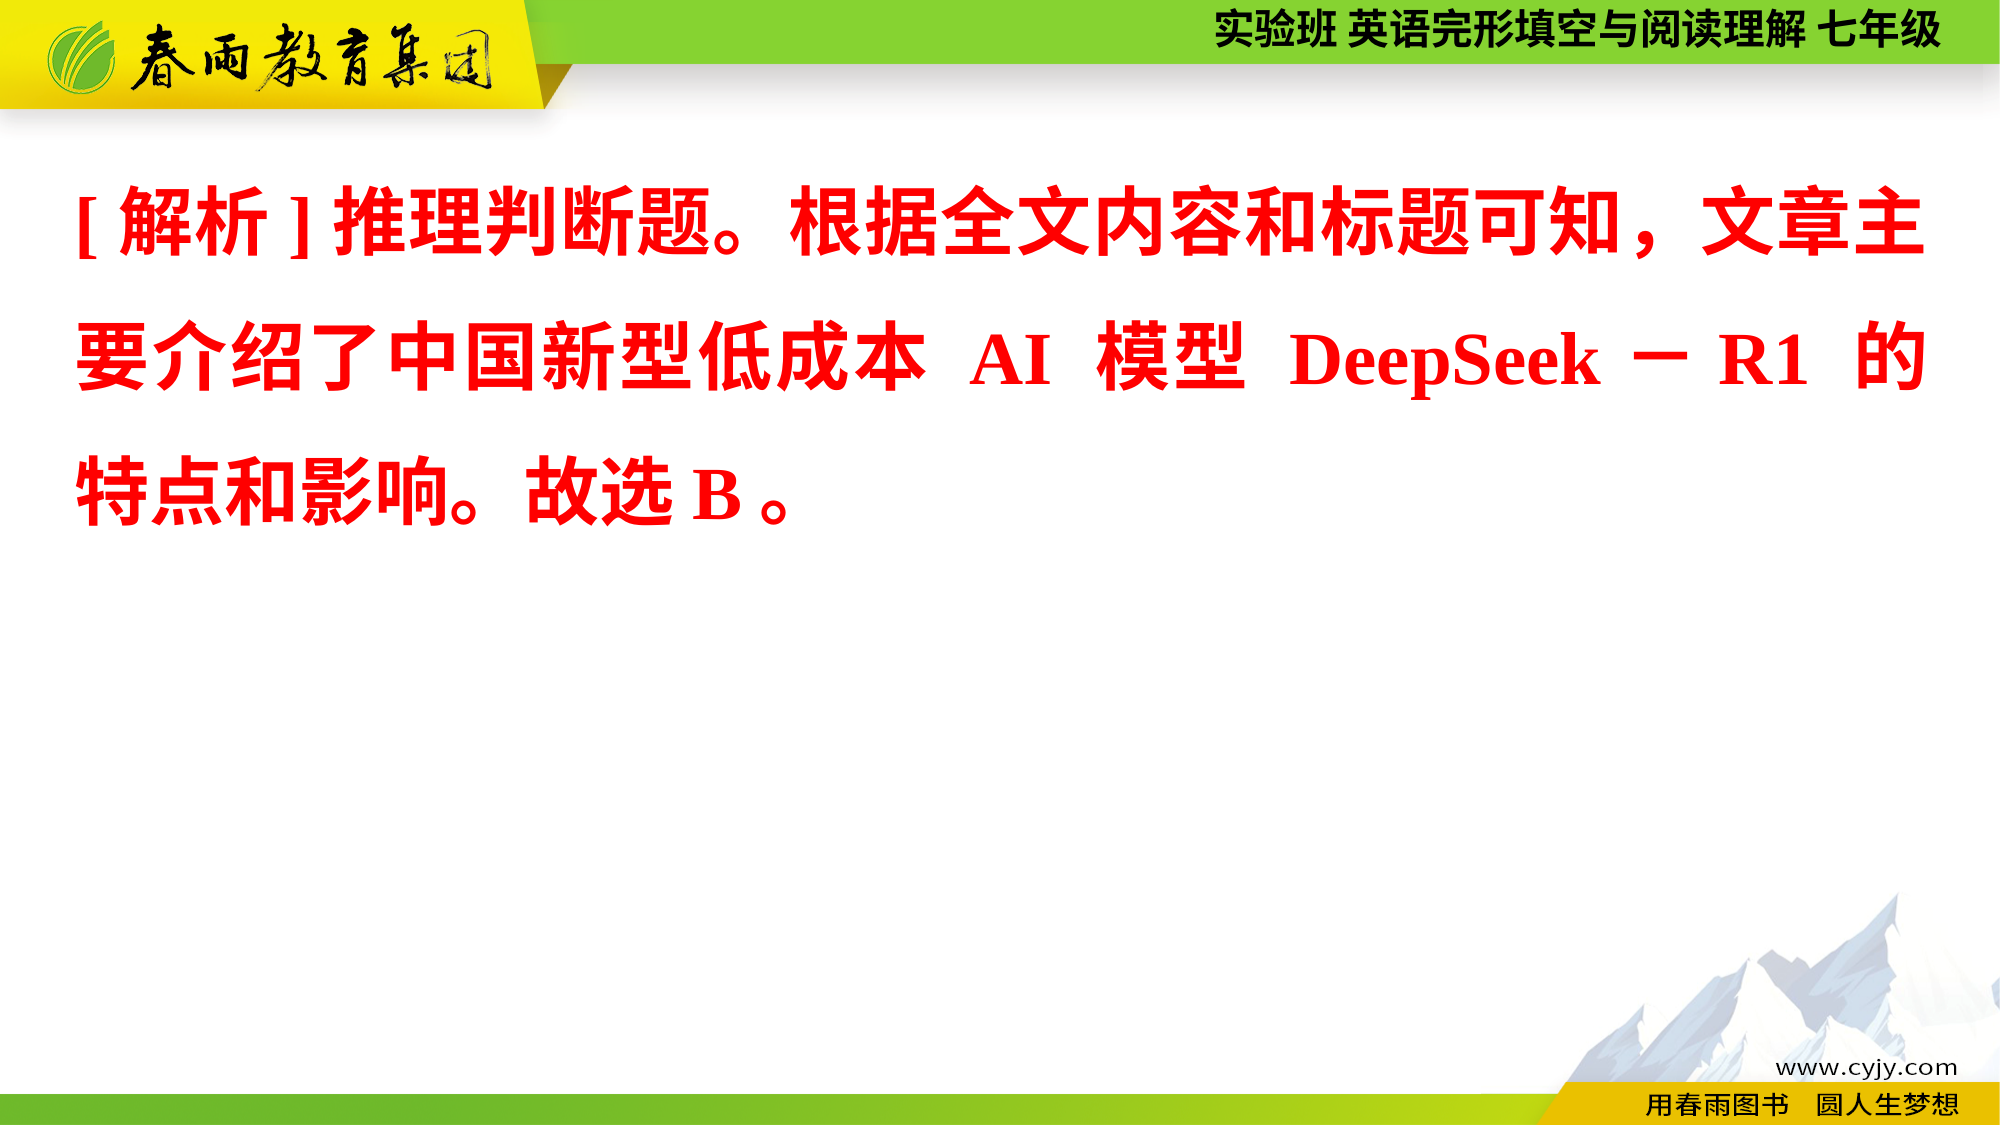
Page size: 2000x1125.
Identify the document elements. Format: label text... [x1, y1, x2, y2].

picture [0, 0, 2000, 1125]
list [解析]推理判断题。根据全文内容和标题可知，文章主要介绍了中国新型低成本 AI 模型 DeepSeek－R1 的特点和影响。故选B。 [59, 122, 1944, 530]
